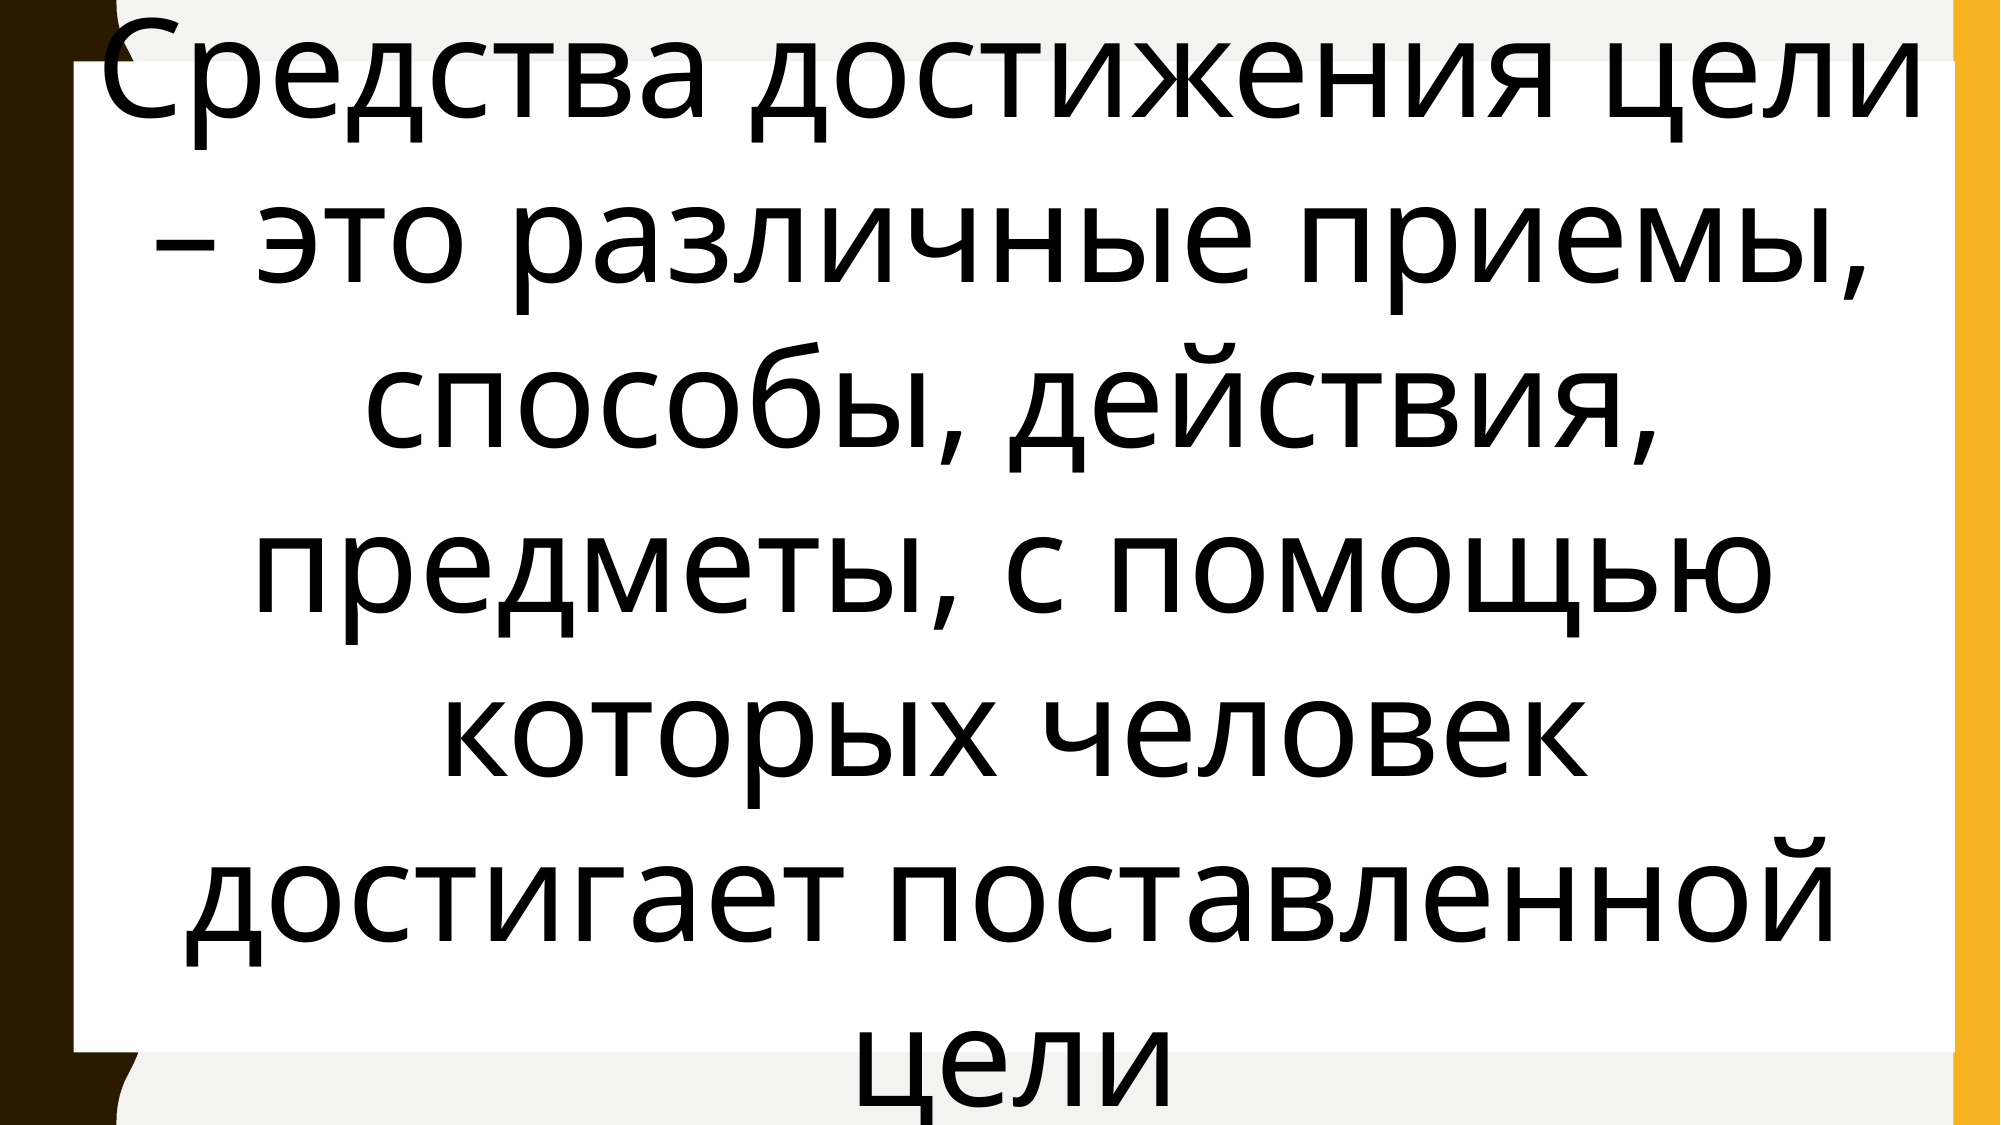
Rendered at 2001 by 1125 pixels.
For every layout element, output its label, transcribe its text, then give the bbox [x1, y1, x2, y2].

text_box Средства достижения цели – это различные приемы, способы, действия, предметы, с помощью которых человек достигает поставленной цели [73, 60, 1956, 1053]
